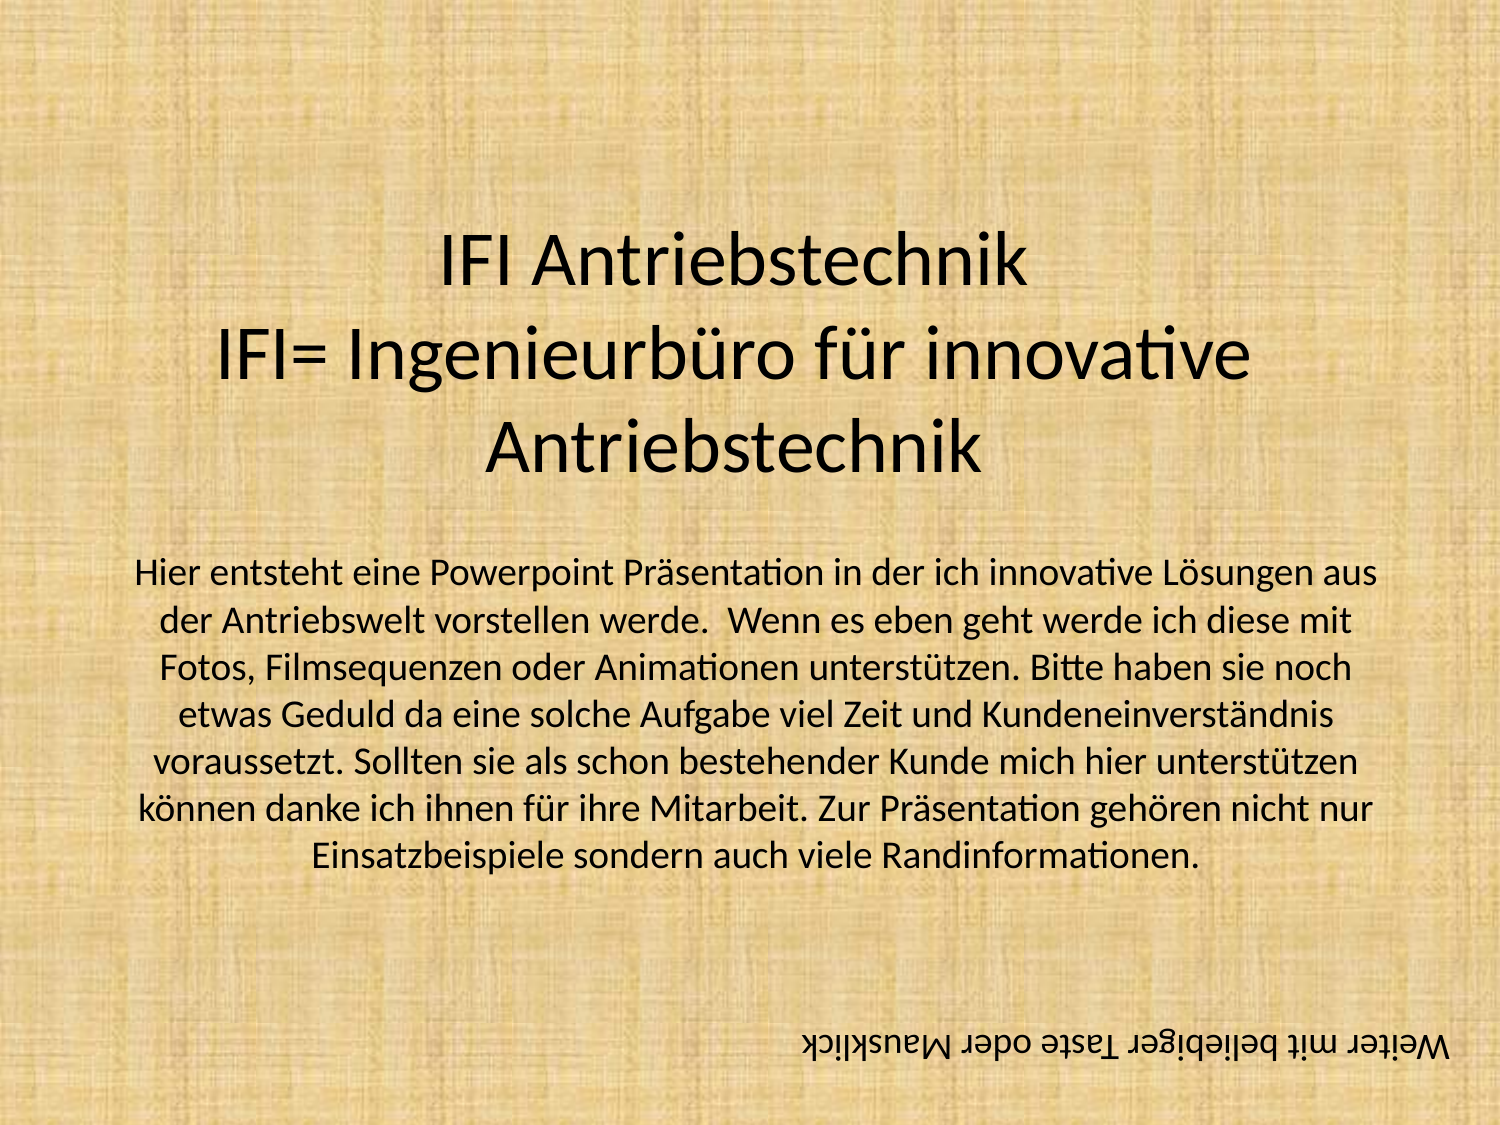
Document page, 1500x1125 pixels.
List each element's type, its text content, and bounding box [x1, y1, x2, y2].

title IFI Antriebstechnik IFI= Ingenieurbüro für innovative Antriebstechnik [82, 199, 1388, 591]
text_box Weiter mit beliebiger Taste oder Mausklick [714, 1020, 1465, 1081]
subtitle Hier entsteht eine Powerpoint Präsentation in der ich innovative Lösungen aus der Antriebswelt vorstellen werde. Wenn es eben geht werde ich diese mit Fotos, Filmsequenzen oder Animationen unterstützen. Bitte haben sie noch etwas Geduld da eine solche Aufgabe viel Zeit und Kundeneinverständnis voraussetzt. Sollten sie als schon bestehender Kunde mich hier unterstützen können danke ich ihnen für ihre Mitarbeit. Zur Präsentation gehören nicht nur Einsatzbeispiele sondern auch viele Randinformationen. [93, 539, 1418, 925]
picture [0, 0, 1500, 1125]
